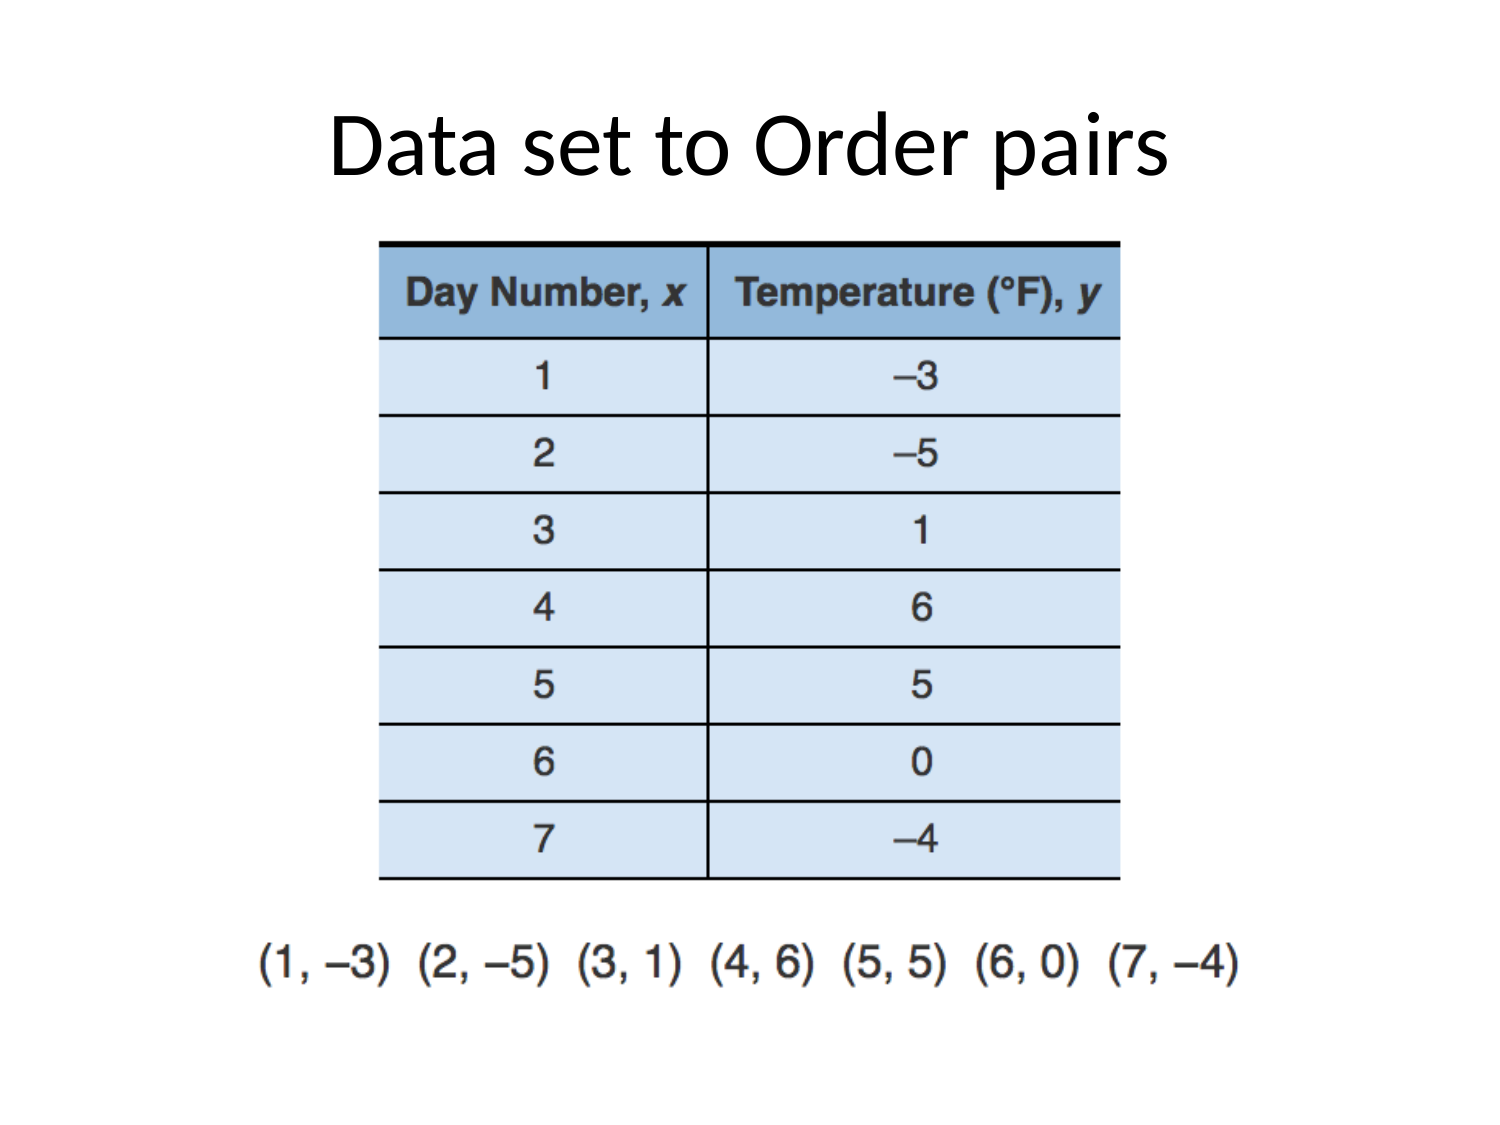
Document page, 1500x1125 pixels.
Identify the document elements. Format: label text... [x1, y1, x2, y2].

picture [247, 928, 1254, 1011]
title Data set to Order pairs [75, 45, 1425, 233]
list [140, 229, 1363, 902]
